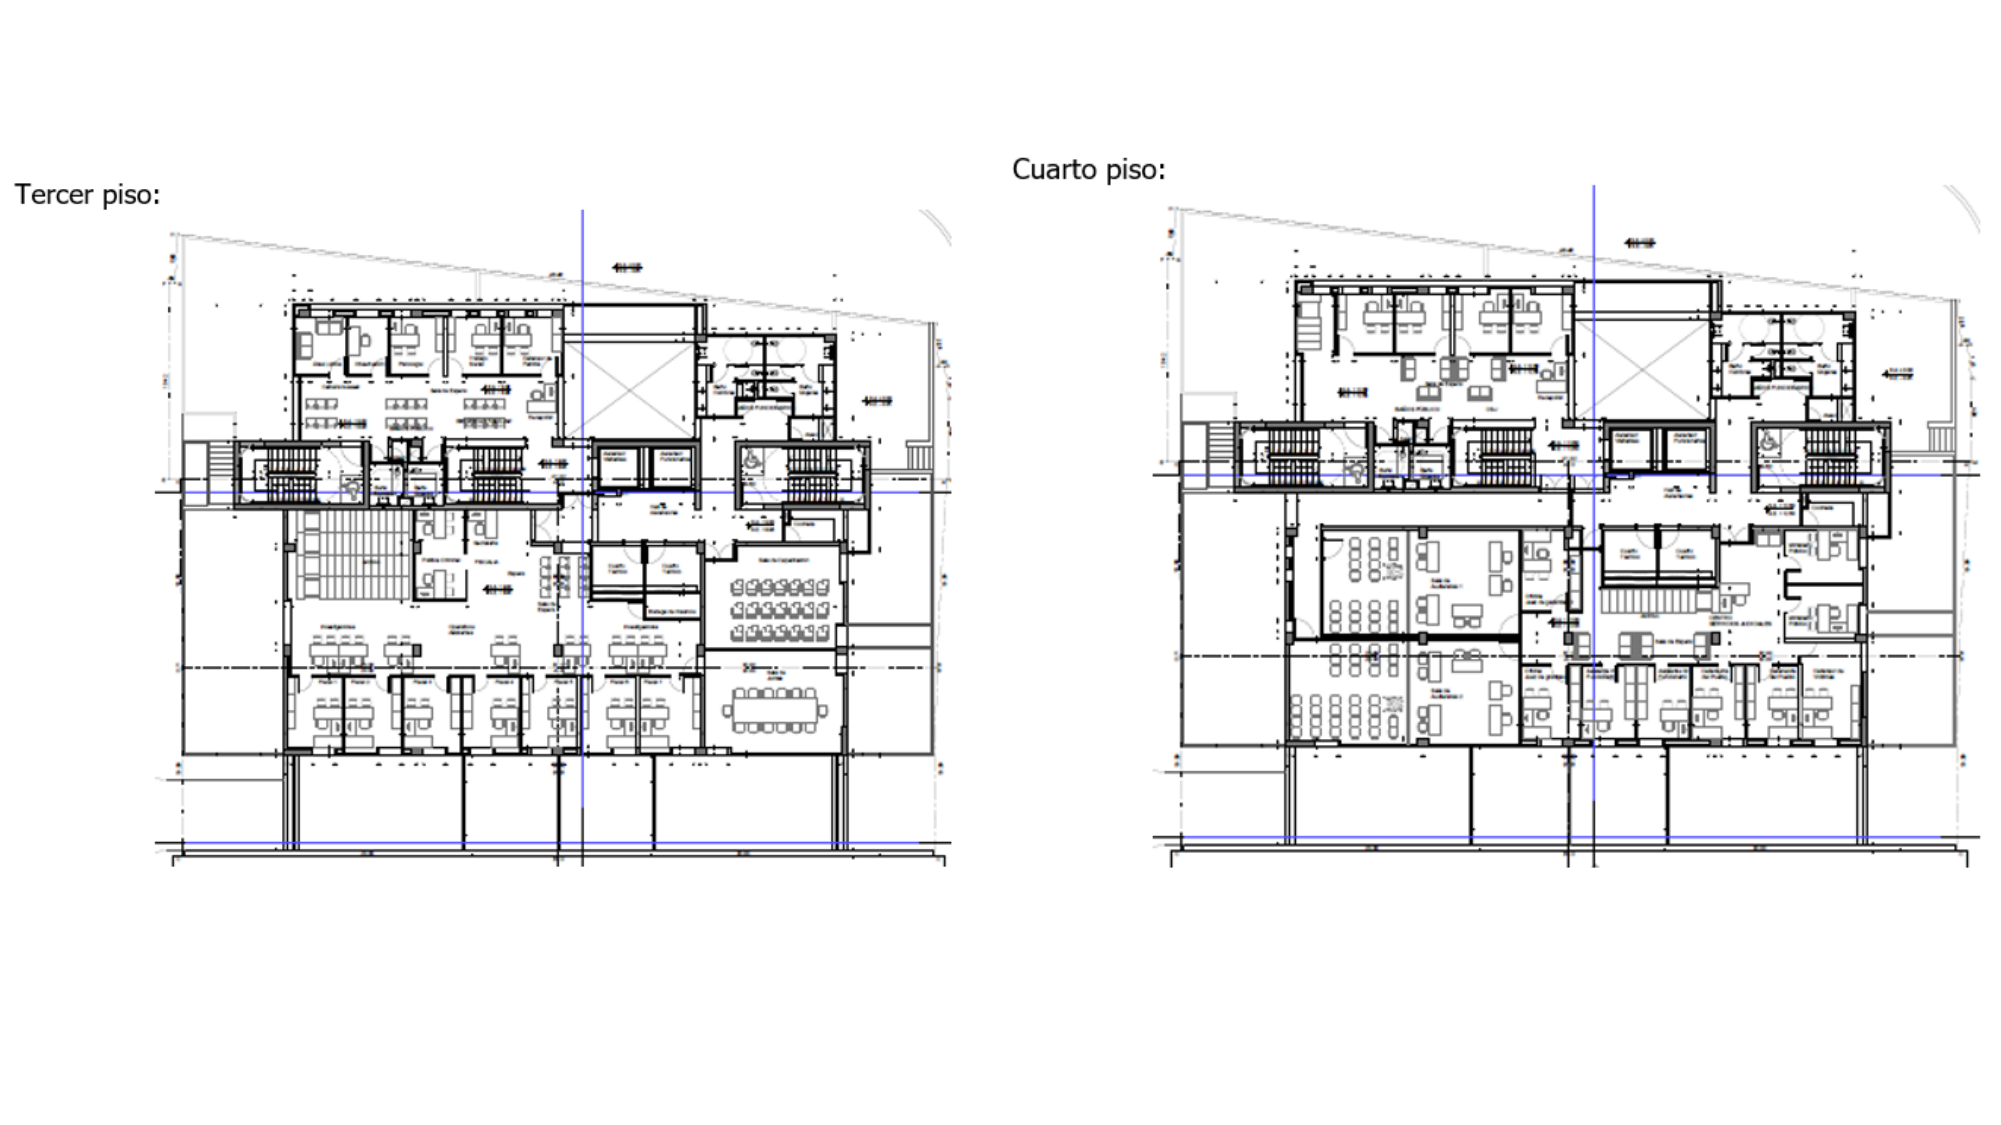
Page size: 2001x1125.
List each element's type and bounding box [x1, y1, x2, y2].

picture [0, 168, 975, 884]
picture [999, 137, 2000, 884]
